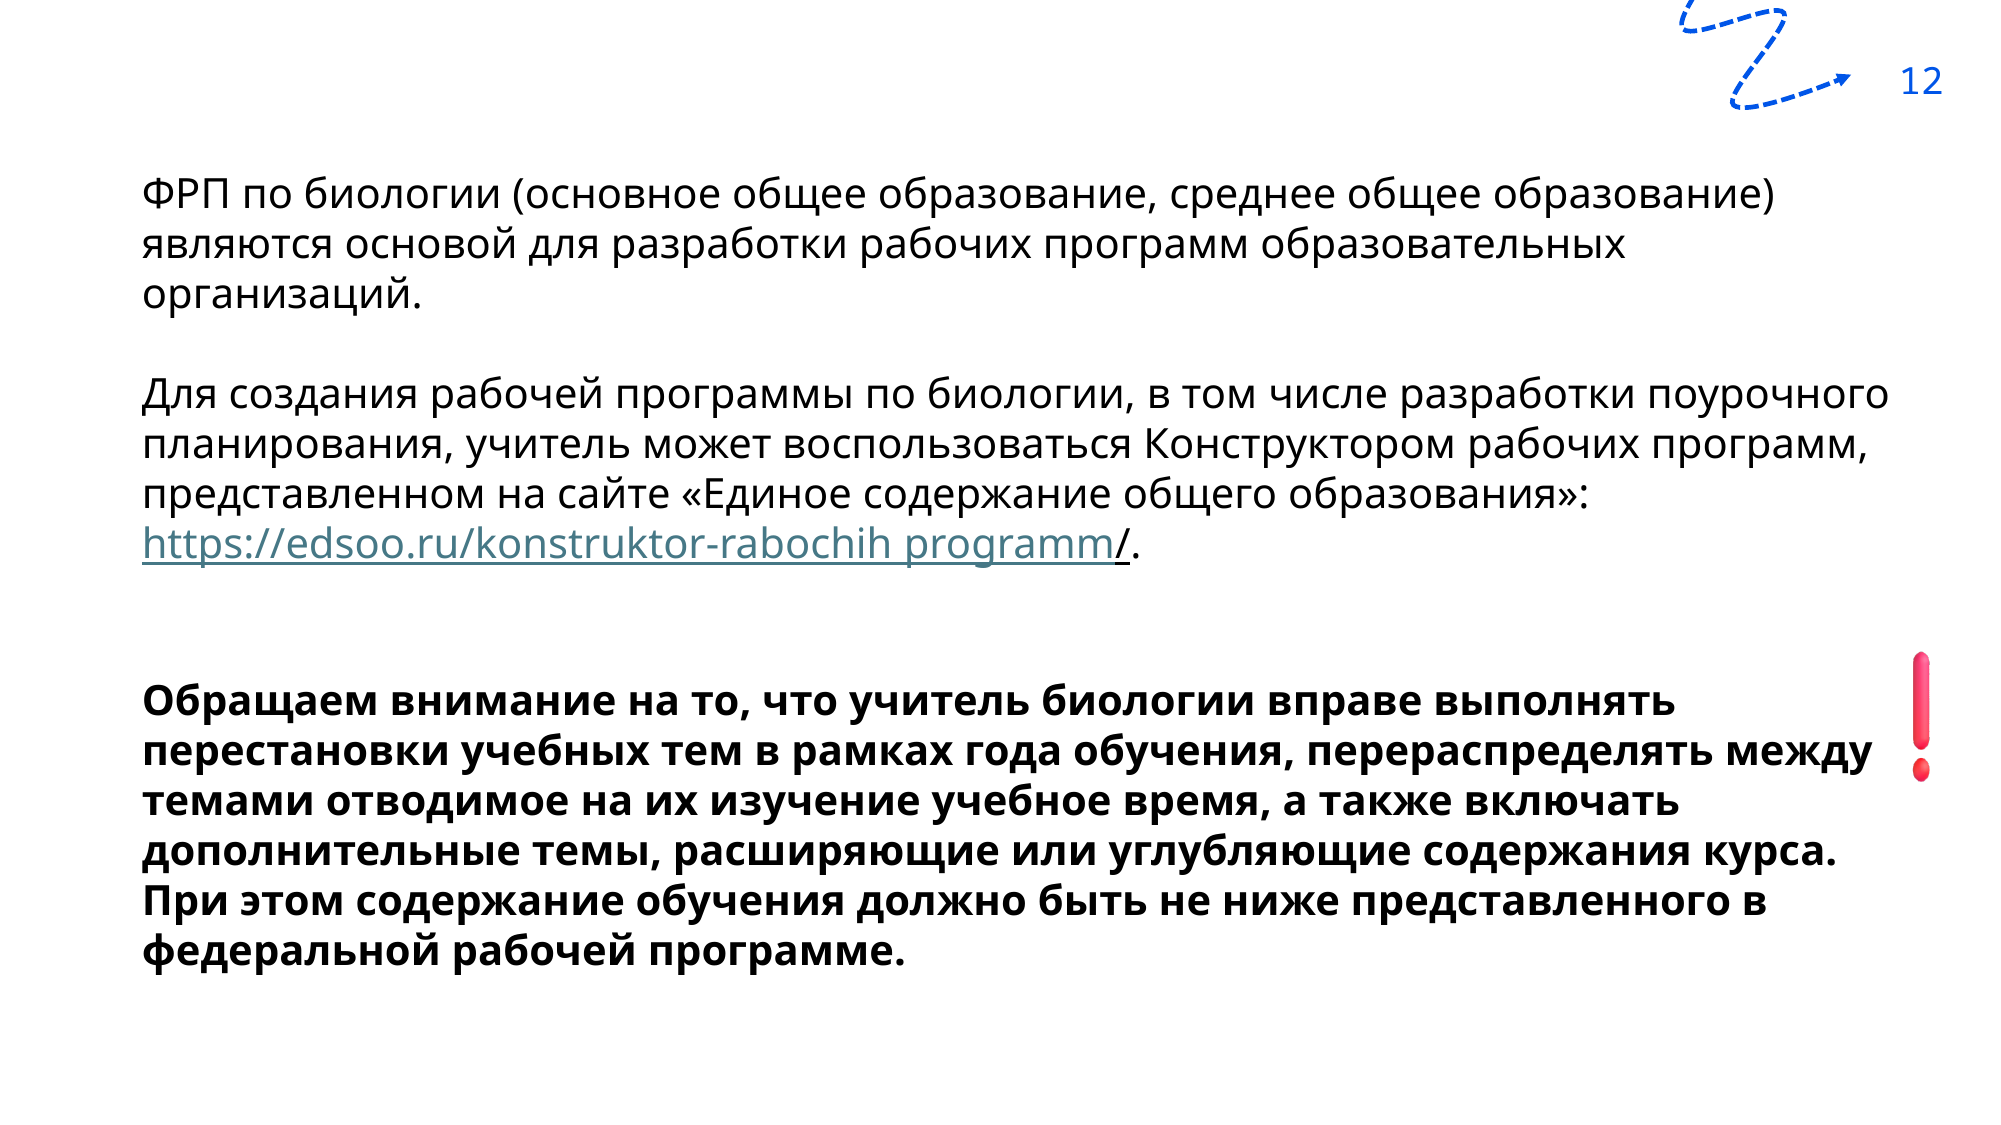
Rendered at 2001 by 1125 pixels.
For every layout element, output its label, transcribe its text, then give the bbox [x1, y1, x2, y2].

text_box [0, 0, 2000, 160]
text_box ФРП по биологии (основное общее образование, среднее общее образование) являются основой для разработки рабочих программ образовательных организаций. Для создания рабочей программы по биологии, в том числе разработки поурочного планирования, учитель может воспользоваться Конструктором рабочих программ, представленном на сайте «Единое содержание общего образования»: https://edsoo.ru/konstruktor-rabochih programm/. Обращаем внимание на то, что учитель биологии вправе выполнять перестановки учебных тем в рамках года обучения, перераспределять между темами отводимое на их изучение учебное время, а также включать дополнительные темы, расширяющие или углубляющие содержания курса. При этом содержание обучения должно быть не ниже представленного в федеральной рабочей программе. [127, 160, 1922, 982]
picture [1867, 641, 1975, 791]
